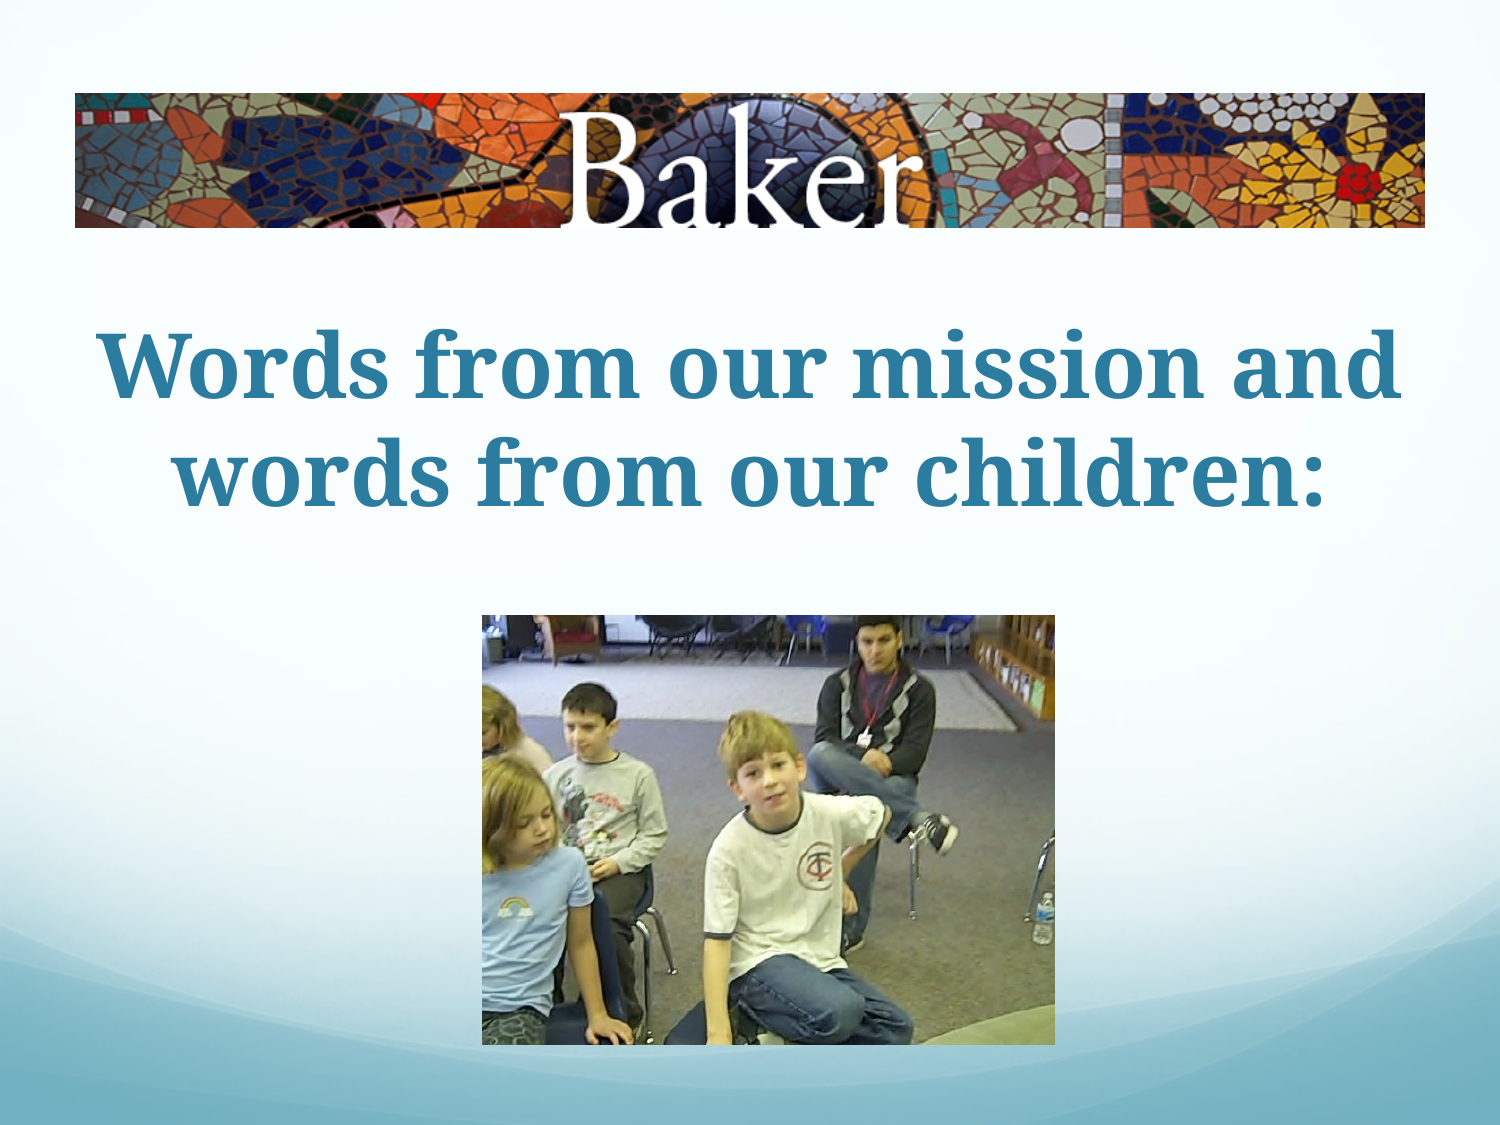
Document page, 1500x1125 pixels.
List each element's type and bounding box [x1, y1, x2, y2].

list [74, 93, 1426, 533]
picture [482, 614, 1055, 1045]
